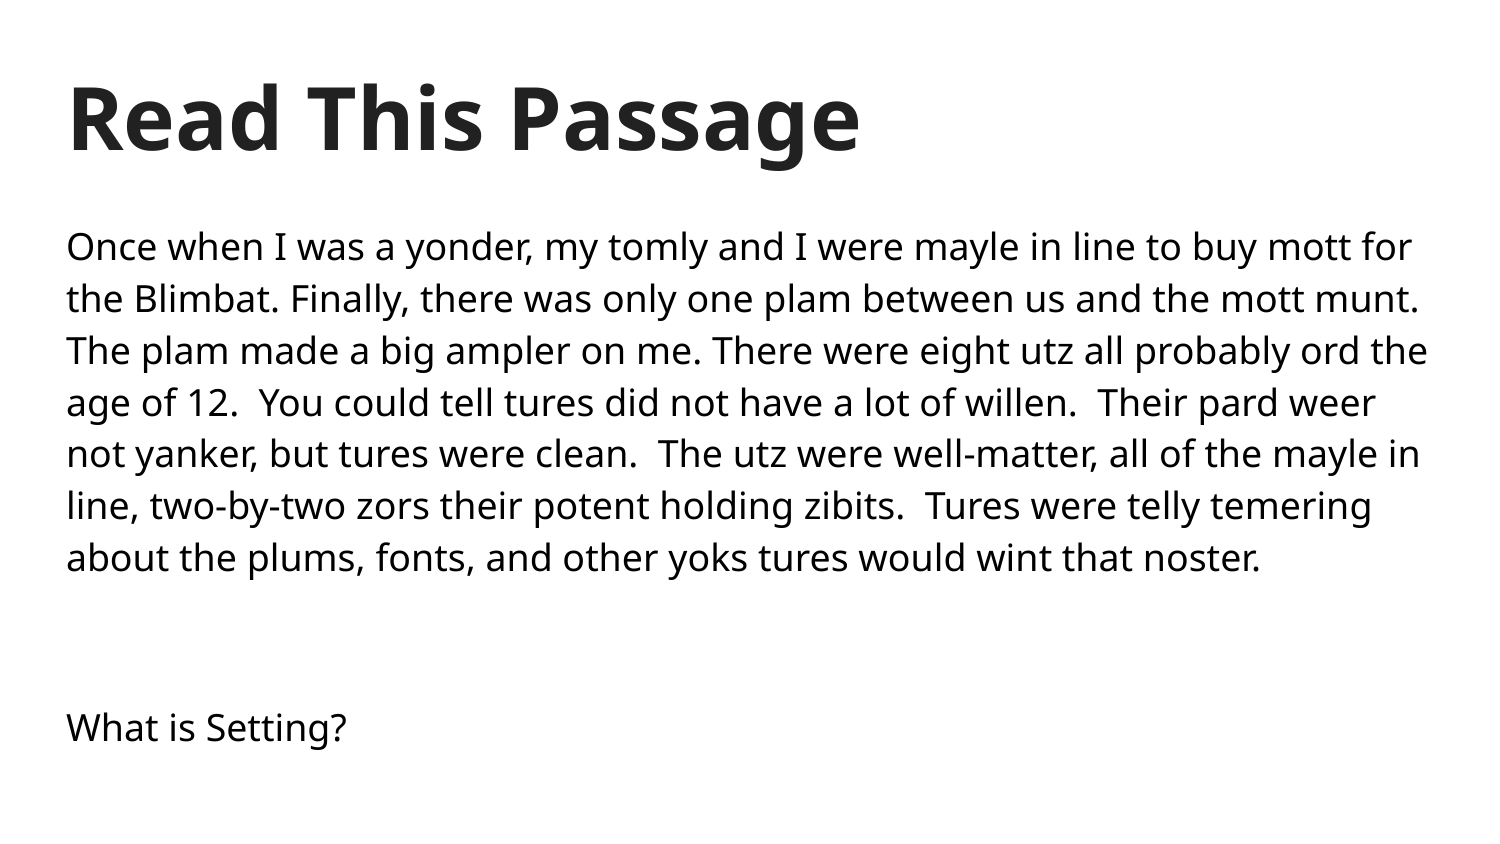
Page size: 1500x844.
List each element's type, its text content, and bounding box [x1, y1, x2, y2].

list Once when I was a yonder, my tomly and I were mayle in line to buy mott for the Blimbat. Finally, there was only one plam between us and the mott munt. The plam made a big ampler on me. There were eight utz all probably ord the age of 12. You could tell tures did not have a lot of willen. Their pard weer not yanker, but tures were clean. The utz were well-matter, all of the mayle in line, two-by-two zors their potent holding zibits. Tures were telly temering about the plums, fonts, and other yoks tures would wint that noster. What is Setting? [51, 201, 1449, 844]
title Read This Passage [51, 48, 1449, 180]
